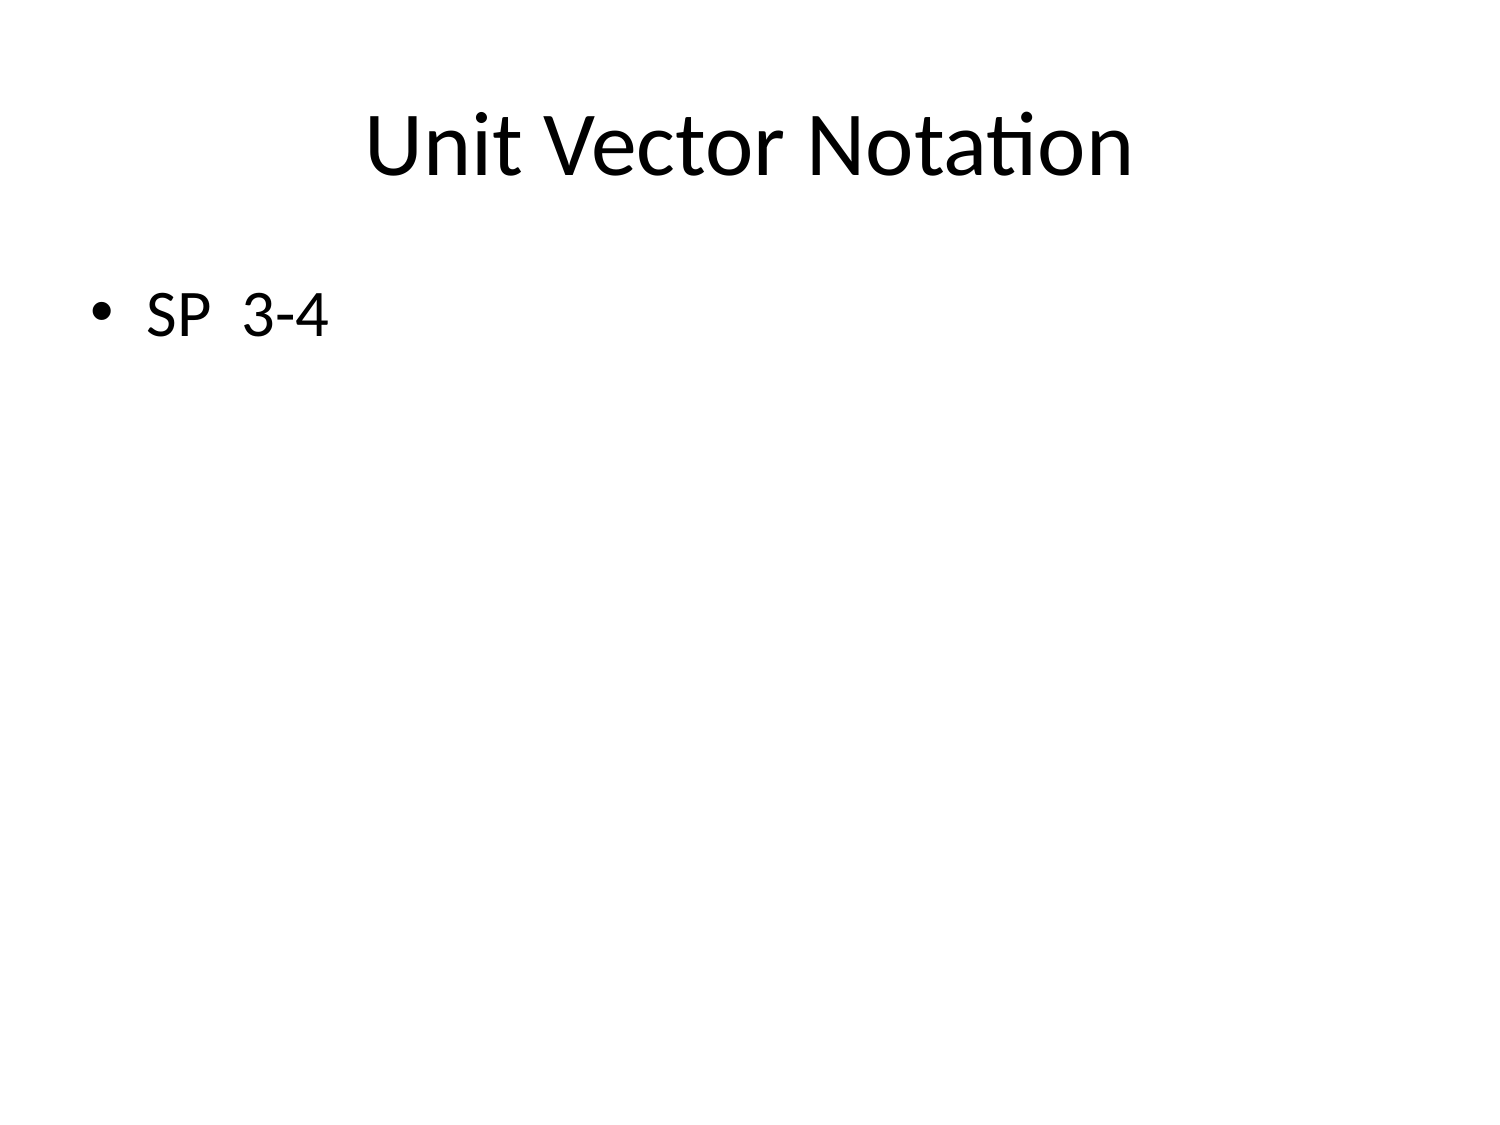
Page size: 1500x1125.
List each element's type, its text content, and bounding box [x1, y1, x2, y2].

list SP 3-4 [75, 262, 1425, 1005]
title Unit Vector Notation [75, 45, 1425, 233]
